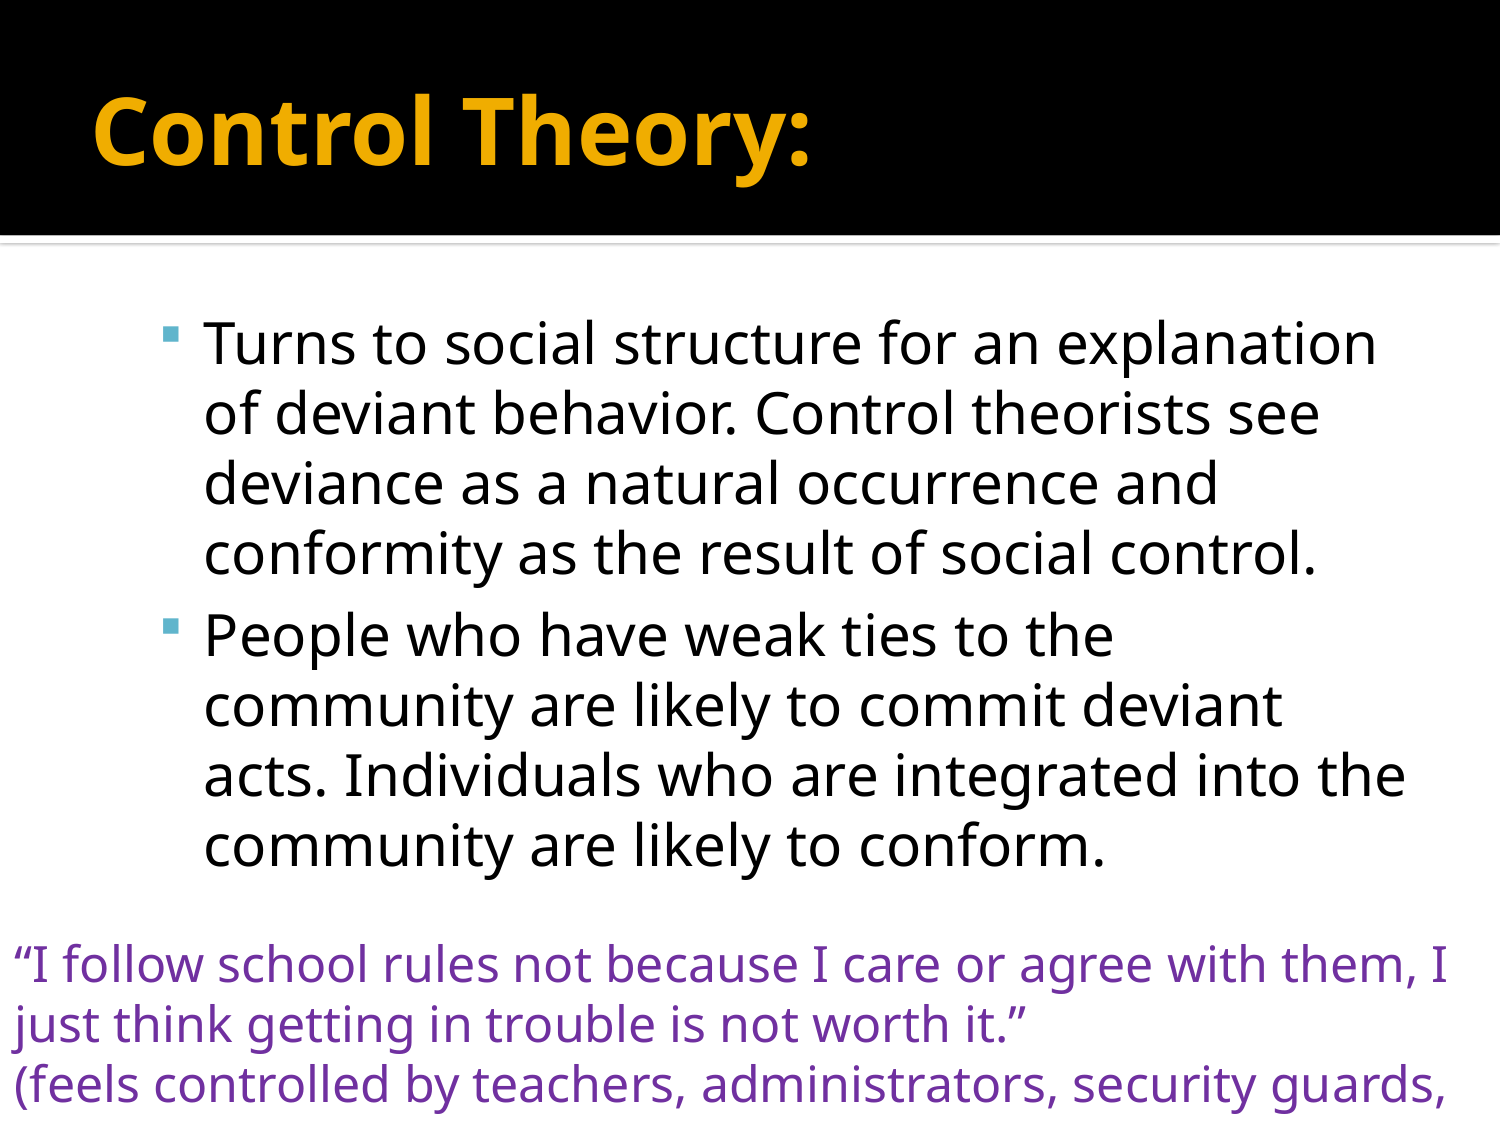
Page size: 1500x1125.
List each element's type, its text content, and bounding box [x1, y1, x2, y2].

text_box “I follow school rules not because I care or agree with them, I just think getting in trouble is not worth it.” (feels controlled by teachers, administrators, security guards, etc) [0, 924, 1500, 1125]
title Control Theory: [75, 25, 1425, 231]
list Turns to social structure for an explanation of deviant behavior. Control theorists see deviance as a natural occurrence and conformity as the result of social control. People who have weak ties to the community are likely to commit deviant acts. Individuals who are integrated into the community are likely to conform. [75, 291, 1425, 924]
